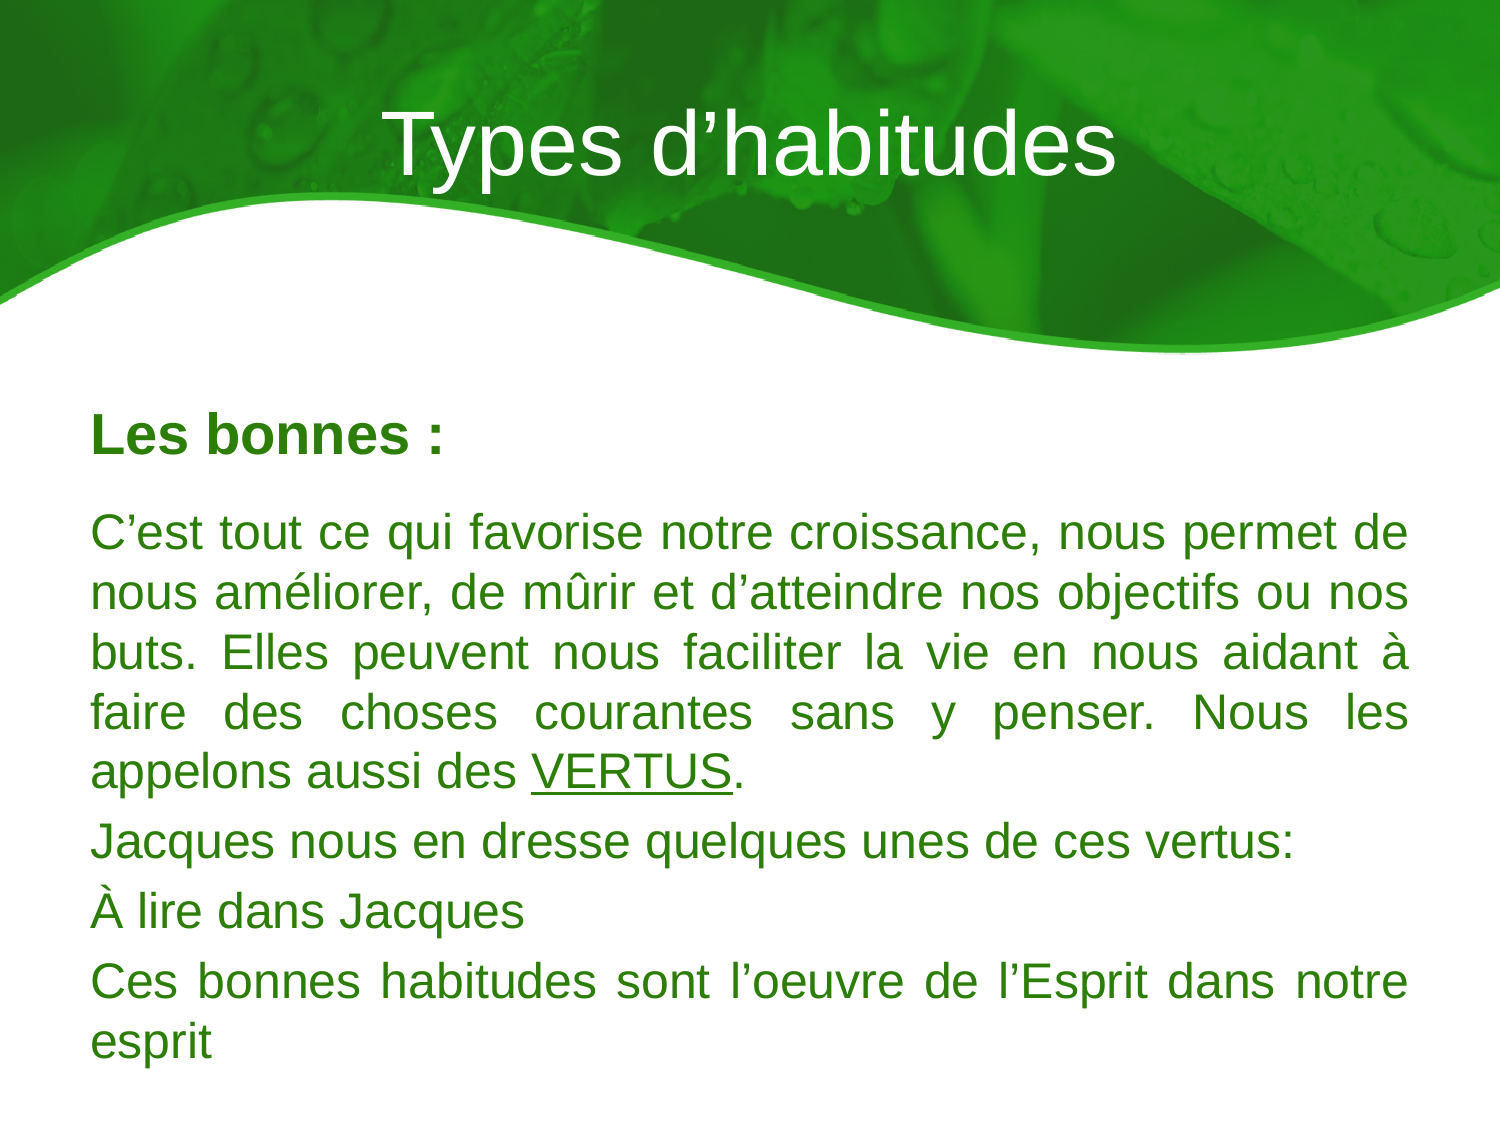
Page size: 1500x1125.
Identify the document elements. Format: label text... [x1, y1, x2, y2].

picture [0, 0, 1500, 1125]
title Types d’habitudes [75, 45, 1425, 233]
list Les bonnes : C’est tout ce qui favorise notre croissance, nous permet de nous améliorer, de mûrir et d’atteindre nos objectifs ou nos buts. Elles peuvent nous faciliter la vie en nous aidant à faire des choses courantes sans y penser. Nous les appelons aussi des VERTUS. Jacques nous en dresse quelques unes de ces vertus: À lire dans Jacques Ces bonnes habitudes sont l’oeuvre de l’Esprit dans notre esprit [75, 389, 1425, 1083]
